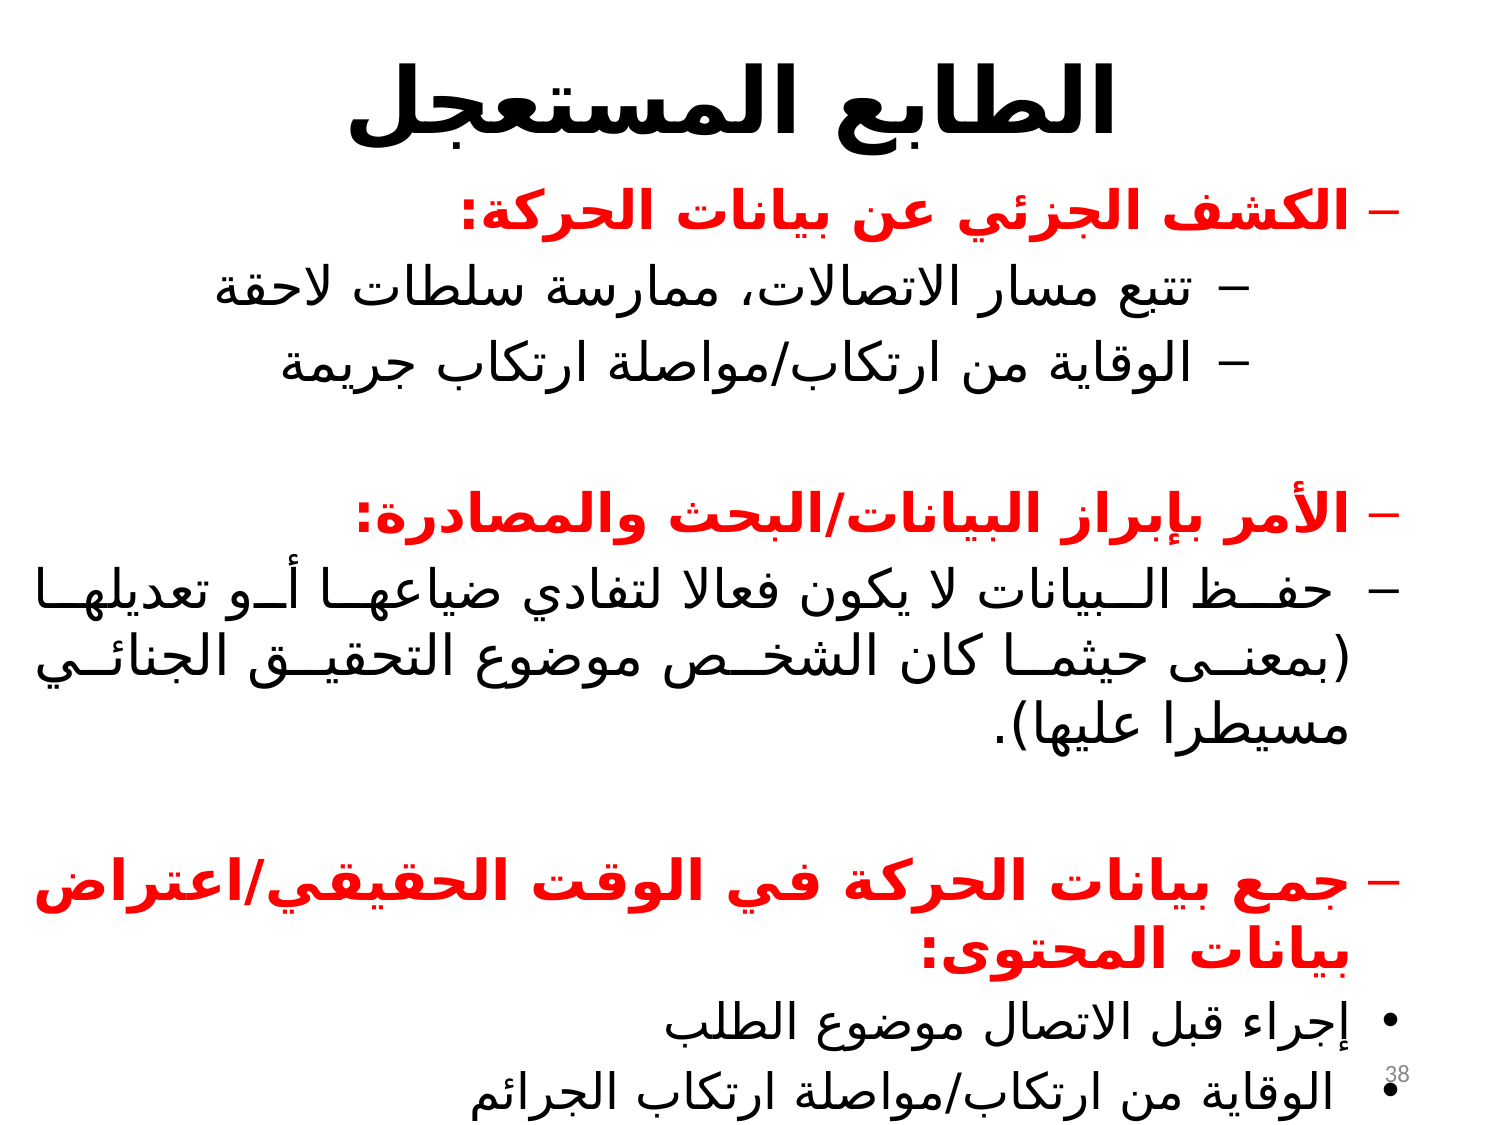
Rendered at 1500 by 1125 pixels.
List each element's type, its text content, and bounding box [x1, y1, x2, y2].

slide_number 38 [1074, 1042, 1425, 1103]
title الطابع المستعجل [57, 3, 1408, 167]
text_box الكشف الجزئي عن بيانات الحركة: تتبع مسار الاتصالات، ممارسة سلطات لاحقة الوقاية من ارتكاب/مواصلة ارتكاب جريمة الأمر بإبراز البيانات/البحث والمصادرة: حفظ البيانات لا يكون فعالا لتفادي ضياعها أو تعديلها (بمعنى حيثما كان الشخص موضوع التحقيق الجنائي مسيطرا عليها). جمع بيانات الحركة في الوقت الحقيقي/اعتراض بيانات المحتوى: إجراء قبل الاتصال موضوع الطلب الوقاية من ارتكاب/مواصلة ارتكاب الجرائم [19, 167, 1489, 1103]
